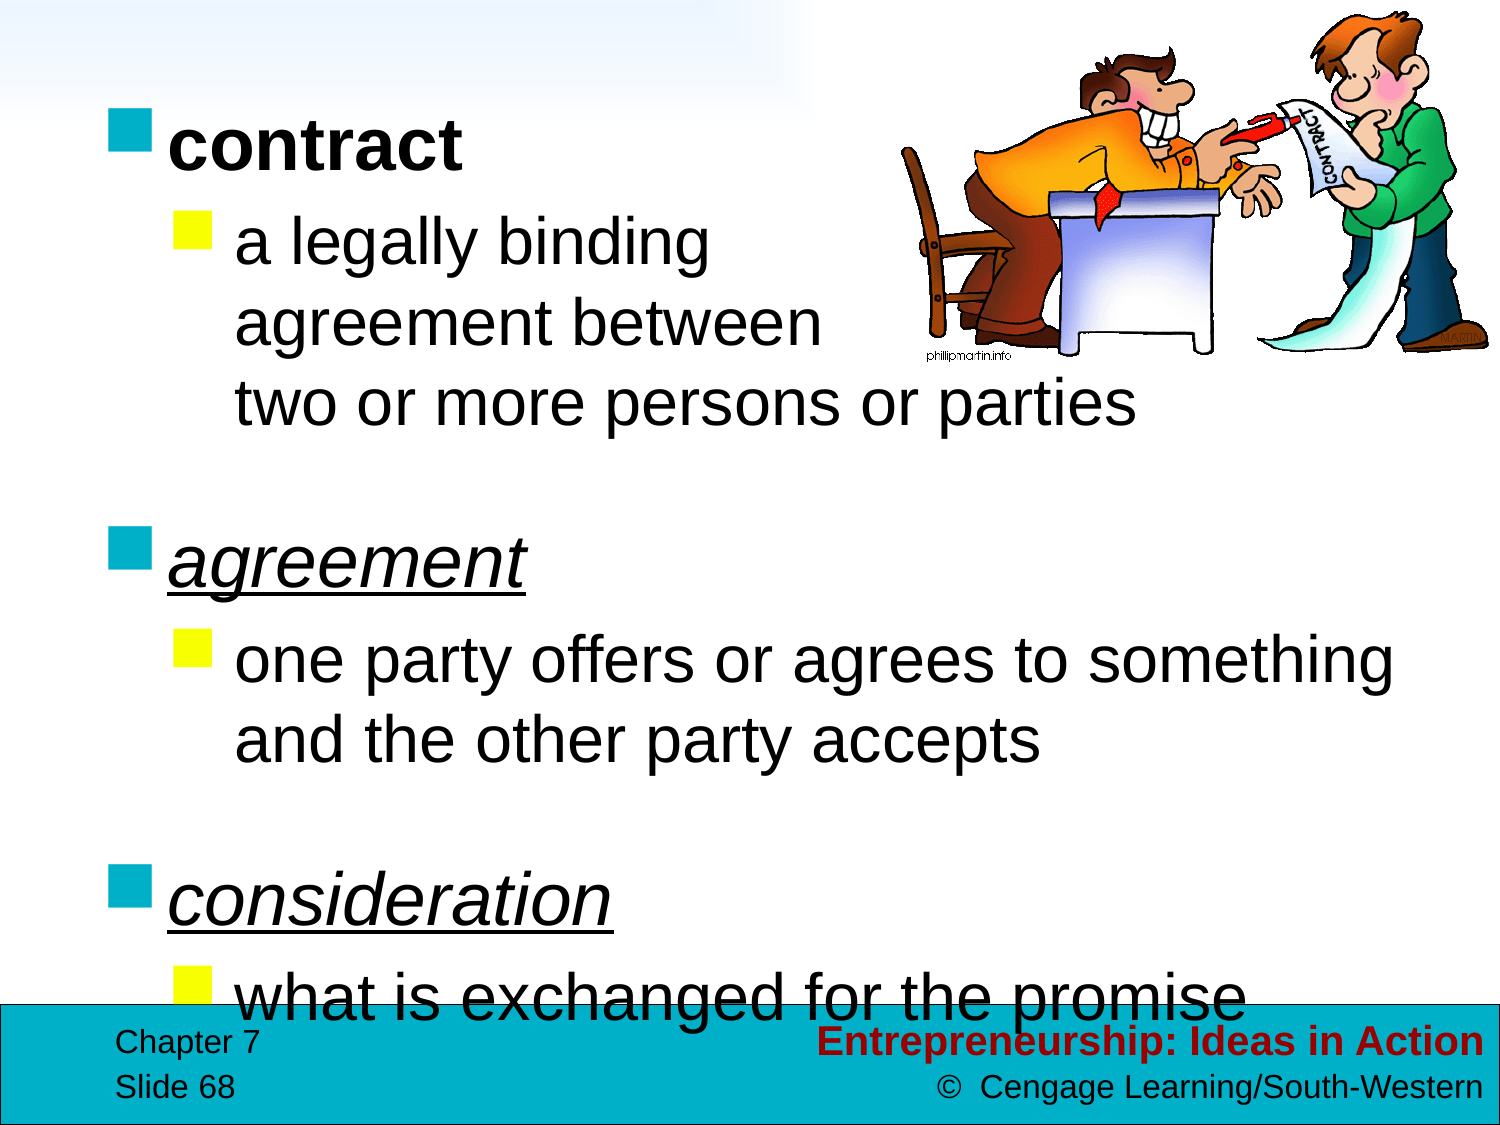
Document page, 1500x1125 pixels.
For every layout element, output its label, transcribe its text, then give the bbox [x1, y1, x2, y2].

footer Chapter 7 [99, 1012, 413, 1037]
slide_number Slide 68 [99, 1037, 413, 1113]
list contract a legally binding agreement between two or more persons or parties agreement one party offers or agrees to something and the other party accepts consideration what is exchanged for the promise [87, 87, 1426, 976]
picture [887, 0, 1500, 368]
